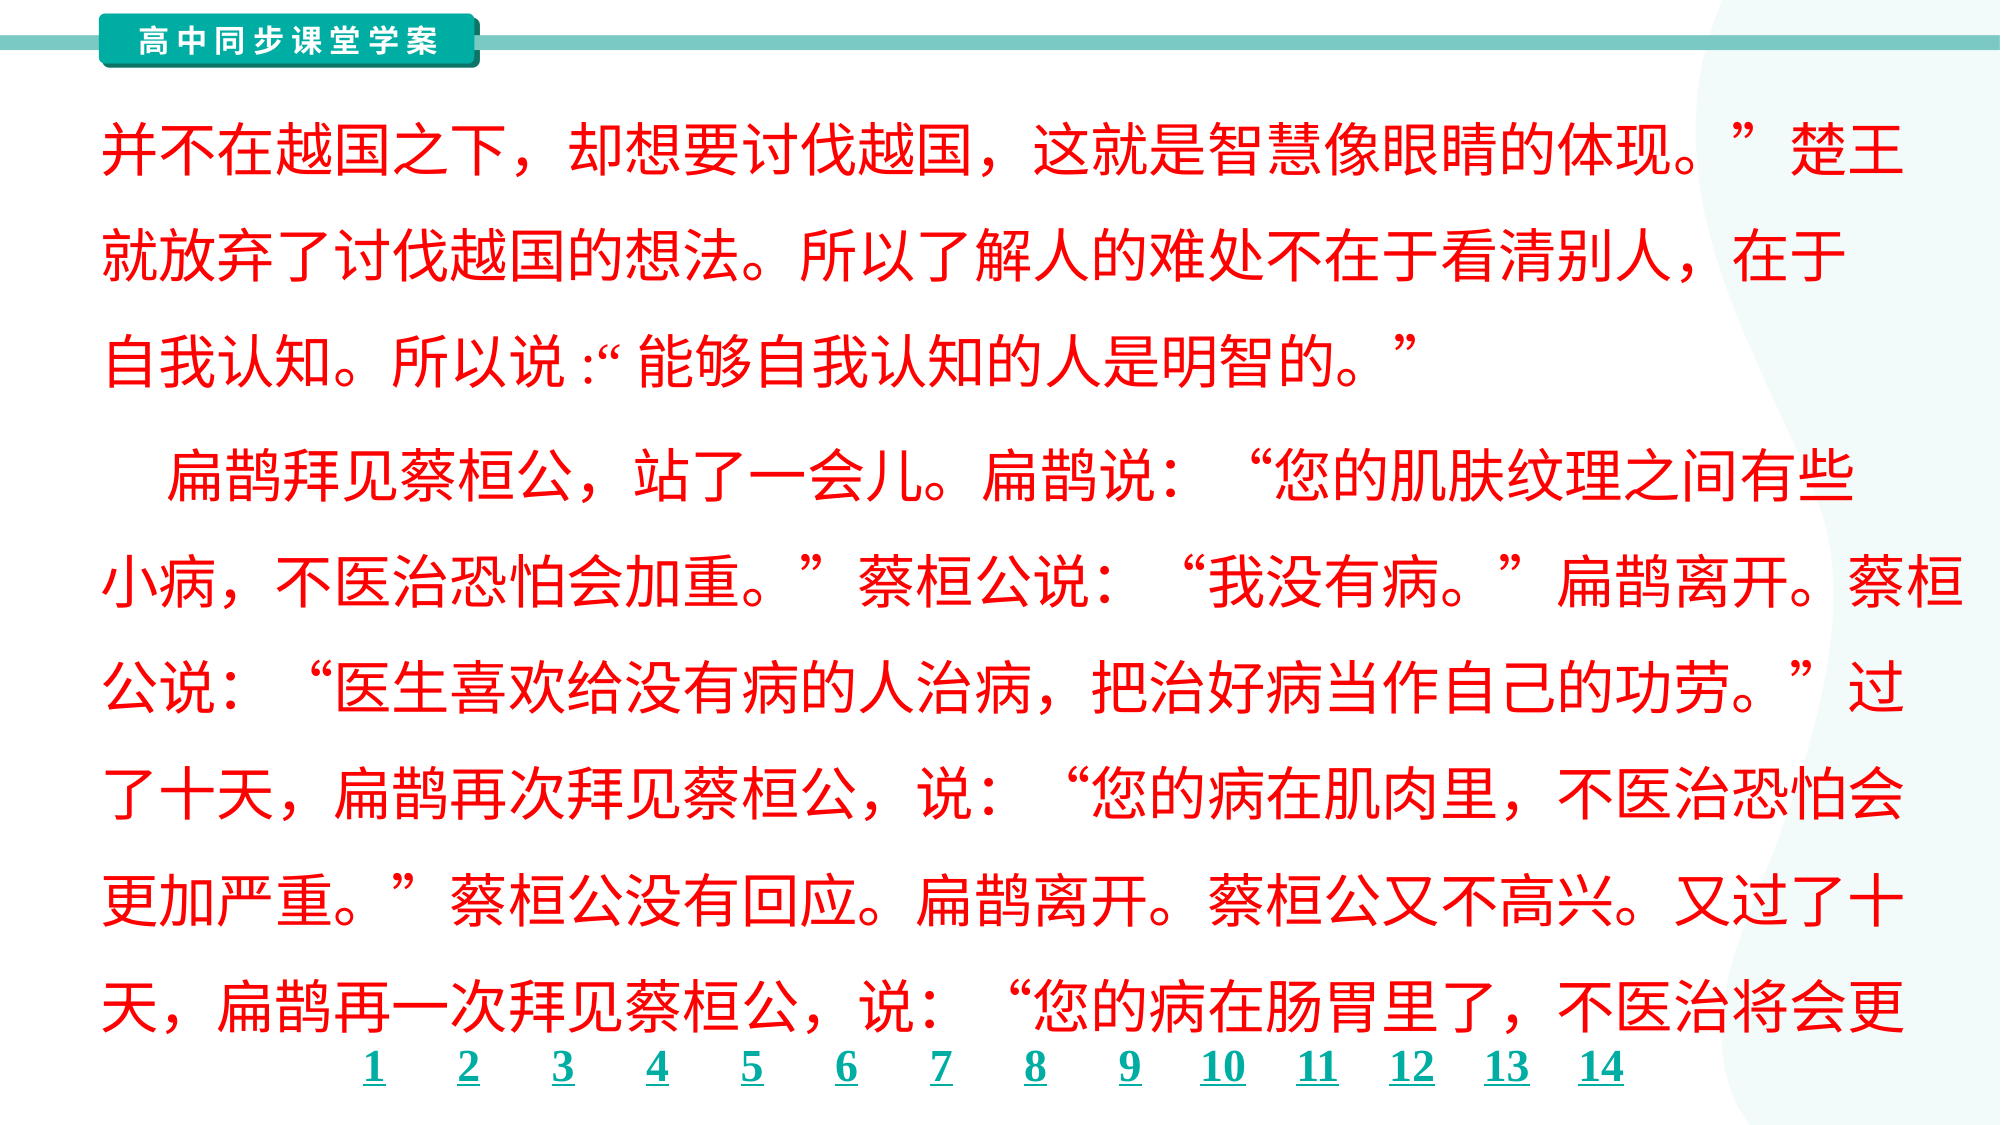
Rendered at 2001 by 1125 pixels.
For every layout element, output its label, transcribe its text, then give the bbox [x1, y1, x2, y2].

text_box 扁鹊拜见蔡桓公，站了一会儿。扁鹊说：“您的肌肤纹理之间有些 小病，不医治恐怕会加重。”蔡桓公说：“我没有病。”扁鹊离开。蔡桓 公说：“医生喜欢给没有病的人治病，把治好病当作自己的功劳。”过 了十天，扁鹊再次拜见蔡桓公，说：“您的病在肌肉里，不医治恐怕会 更加严重。”蔡桓公没有回应。扁鹊离开。蔡桓公又不高兴。又过了十 天，扁鹊再一次拜见蔡桓公，说：“您的病在肠胃里了，不医治将会更 [100, 402, 1899, 1040]
text_box 并不在越国之下，却想要讨伐越国，这就是智慧像眼睛的体现。”楚王 就放弃了讨伐越国的想法。所以了解人的难处不在于看清别人，在于 自我认知。所以说:“能够自我认知的人是明智的。” [100, 76, 1899, 396]
picture [0, 0, 2000, 1125]
